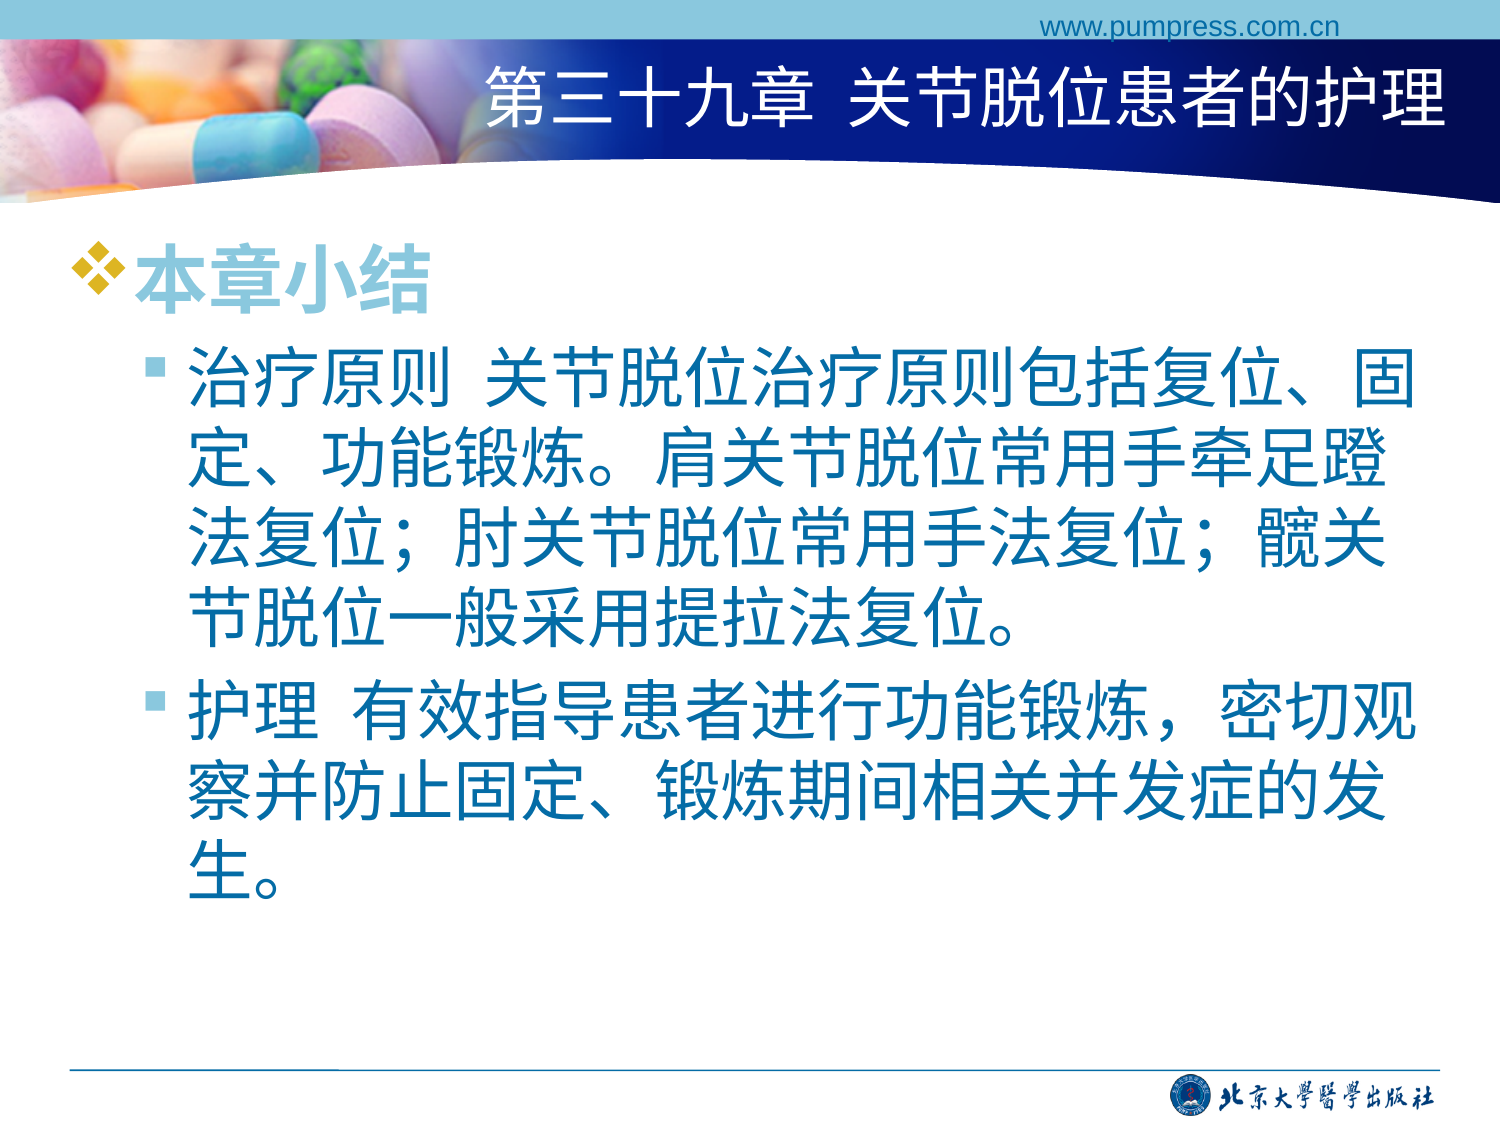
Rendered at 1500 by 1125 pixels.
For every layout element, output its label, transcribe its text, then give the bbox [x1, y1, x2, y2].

picture [1170, 1074, 1436, 1118]
slide_number www.pumpress.com.cn [1025, 0, 1463, 38]
picture [0, 40, 1500, 203]
title 第三十九章 关节脱位患者的护理 [137, 49, 1463, 143]
list 本章小结 治疗原则 关节脱位治疗原则包括复位、固定、功能锻炼。肩关节脱位常用手牵足蹬法复位；肘关节脱位常用手法复位；髋关节脱位一般采用提拉法复位。 护理 有效指导患者进行功能锻炼，密切观察并防止固定、锻炼期间相关并发症的发生。 [49, 224, 1463, 1026]
